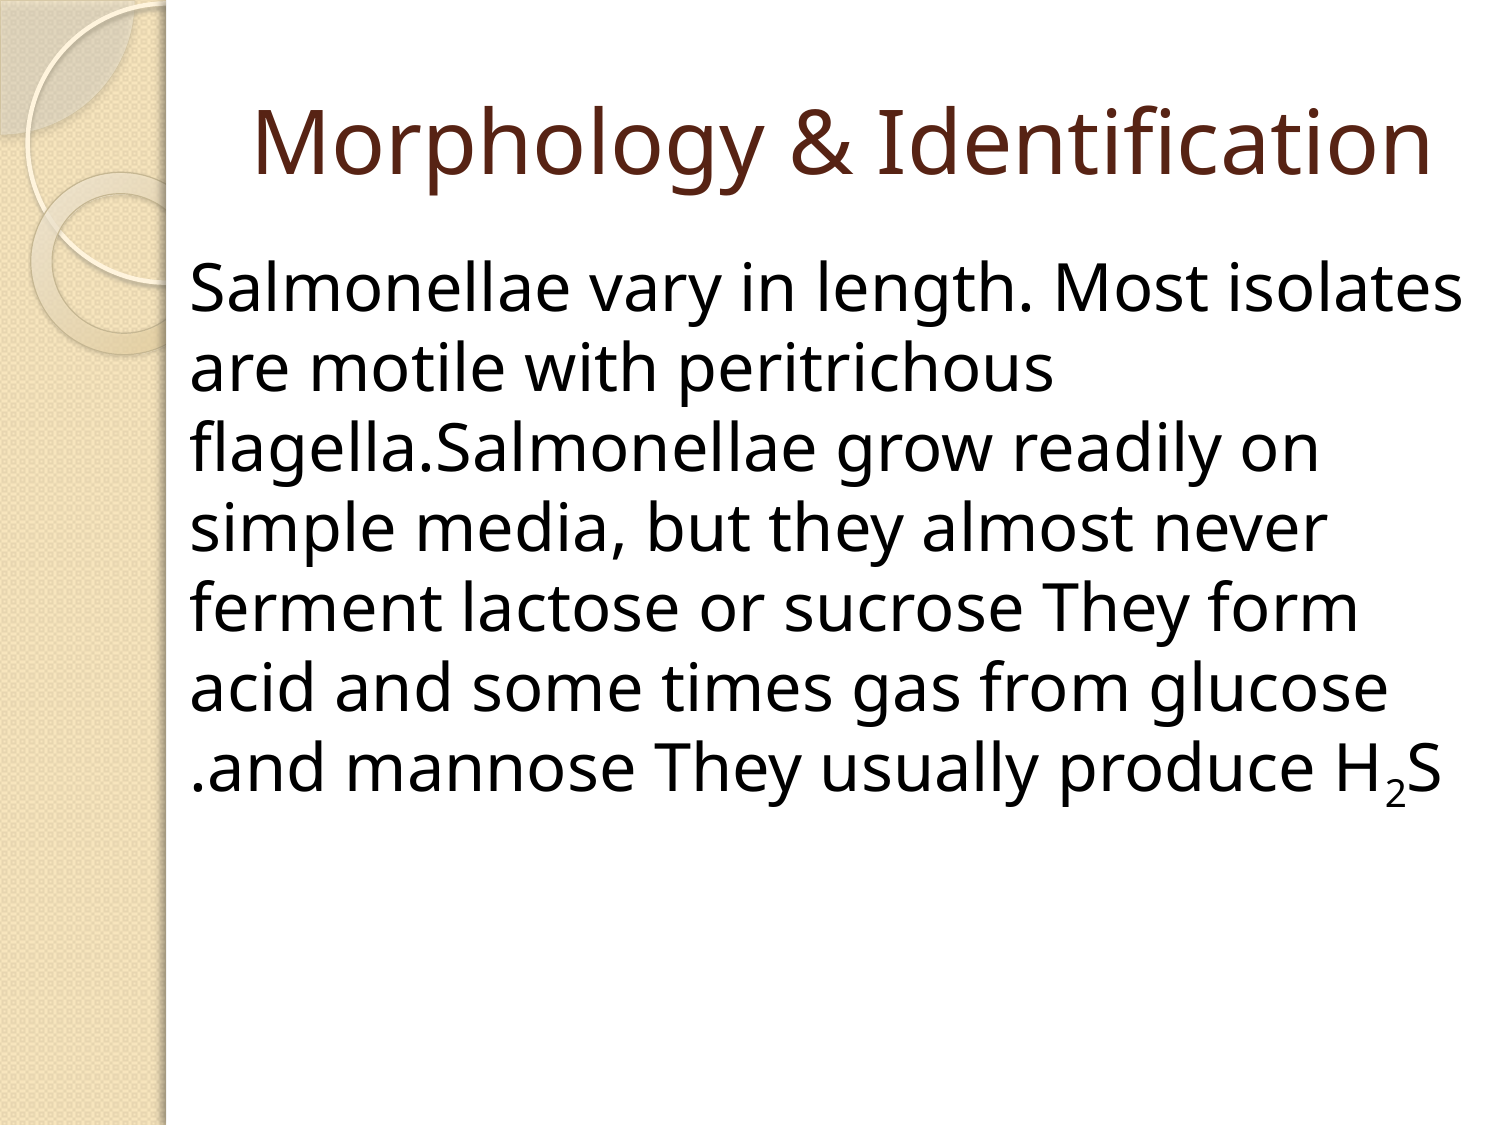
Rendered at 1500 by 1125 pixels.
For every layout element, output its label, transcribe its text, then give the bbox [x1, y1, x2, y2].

title Morphology & Identification [235, 45, 1466, 233]
list Salmonellae vary in length. Most isolates are motile with peritrichous flagella.Salmonellae grow readily on simple media, but they almost never ferment lactose or sucrose They form acid and some times gas from glucose and mannose They usually produce H2S. [174, 237, 1500, 1025]
